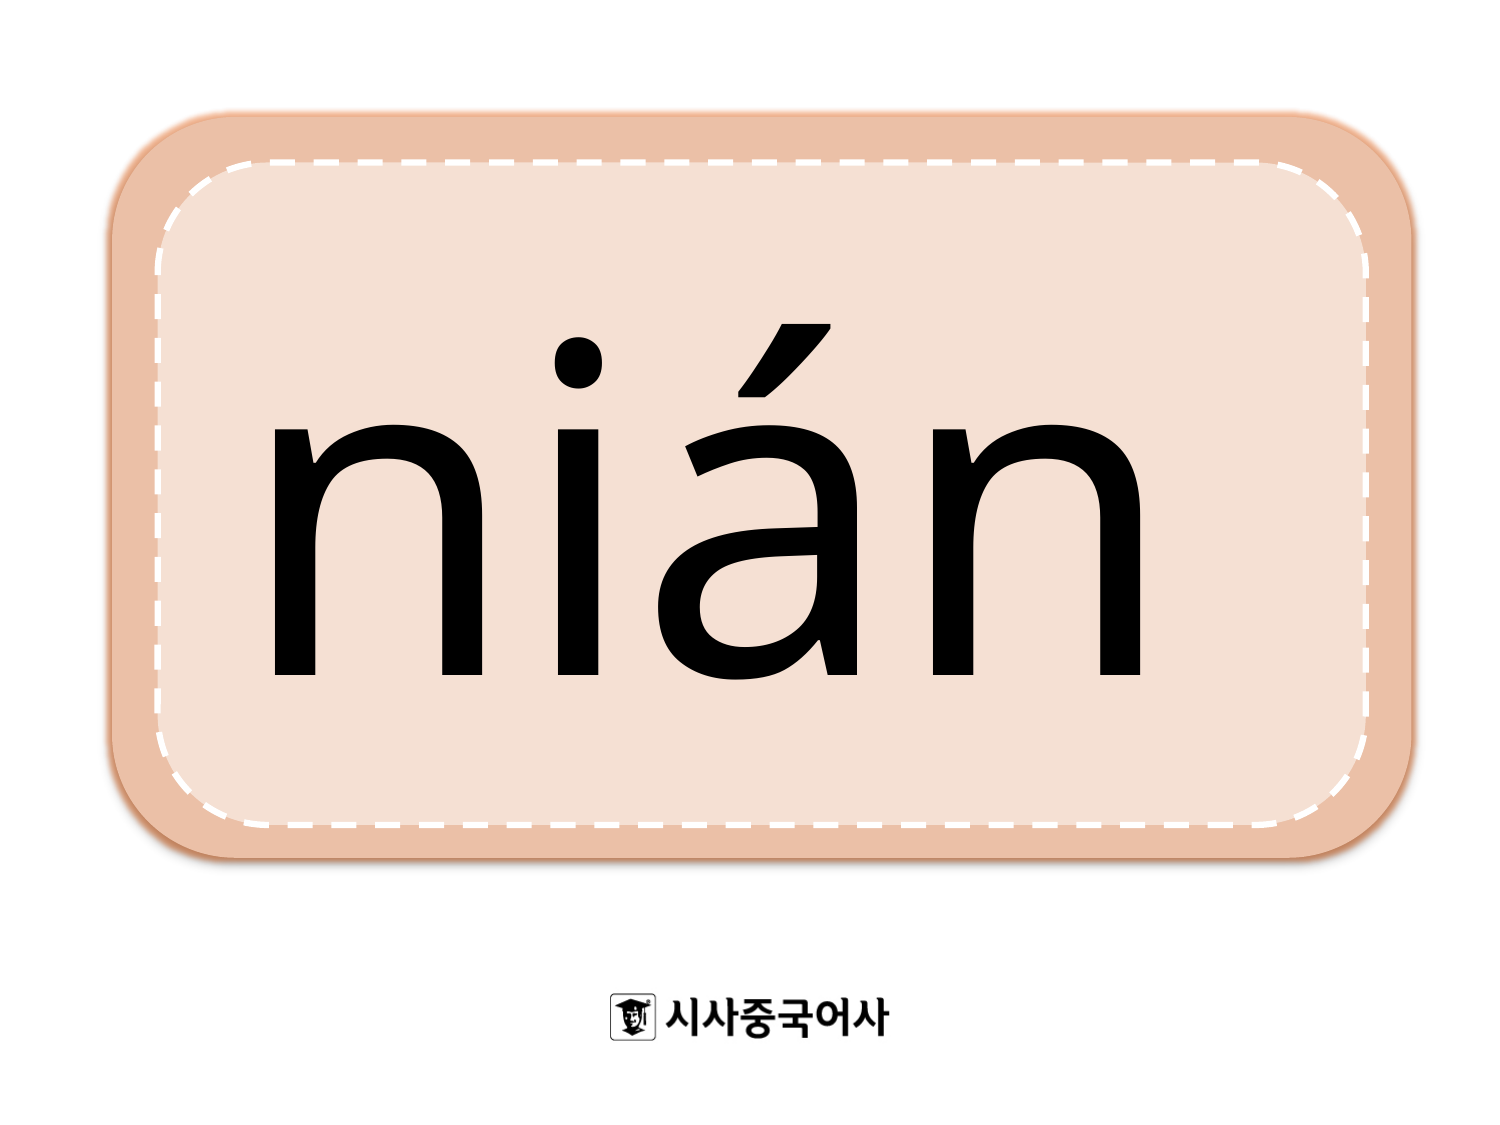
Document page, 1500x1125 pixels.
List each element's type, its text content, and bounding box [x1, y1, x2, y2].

picture [602, 987, 898, 1047]
text_box nián [162, 160, 1371, 824]
